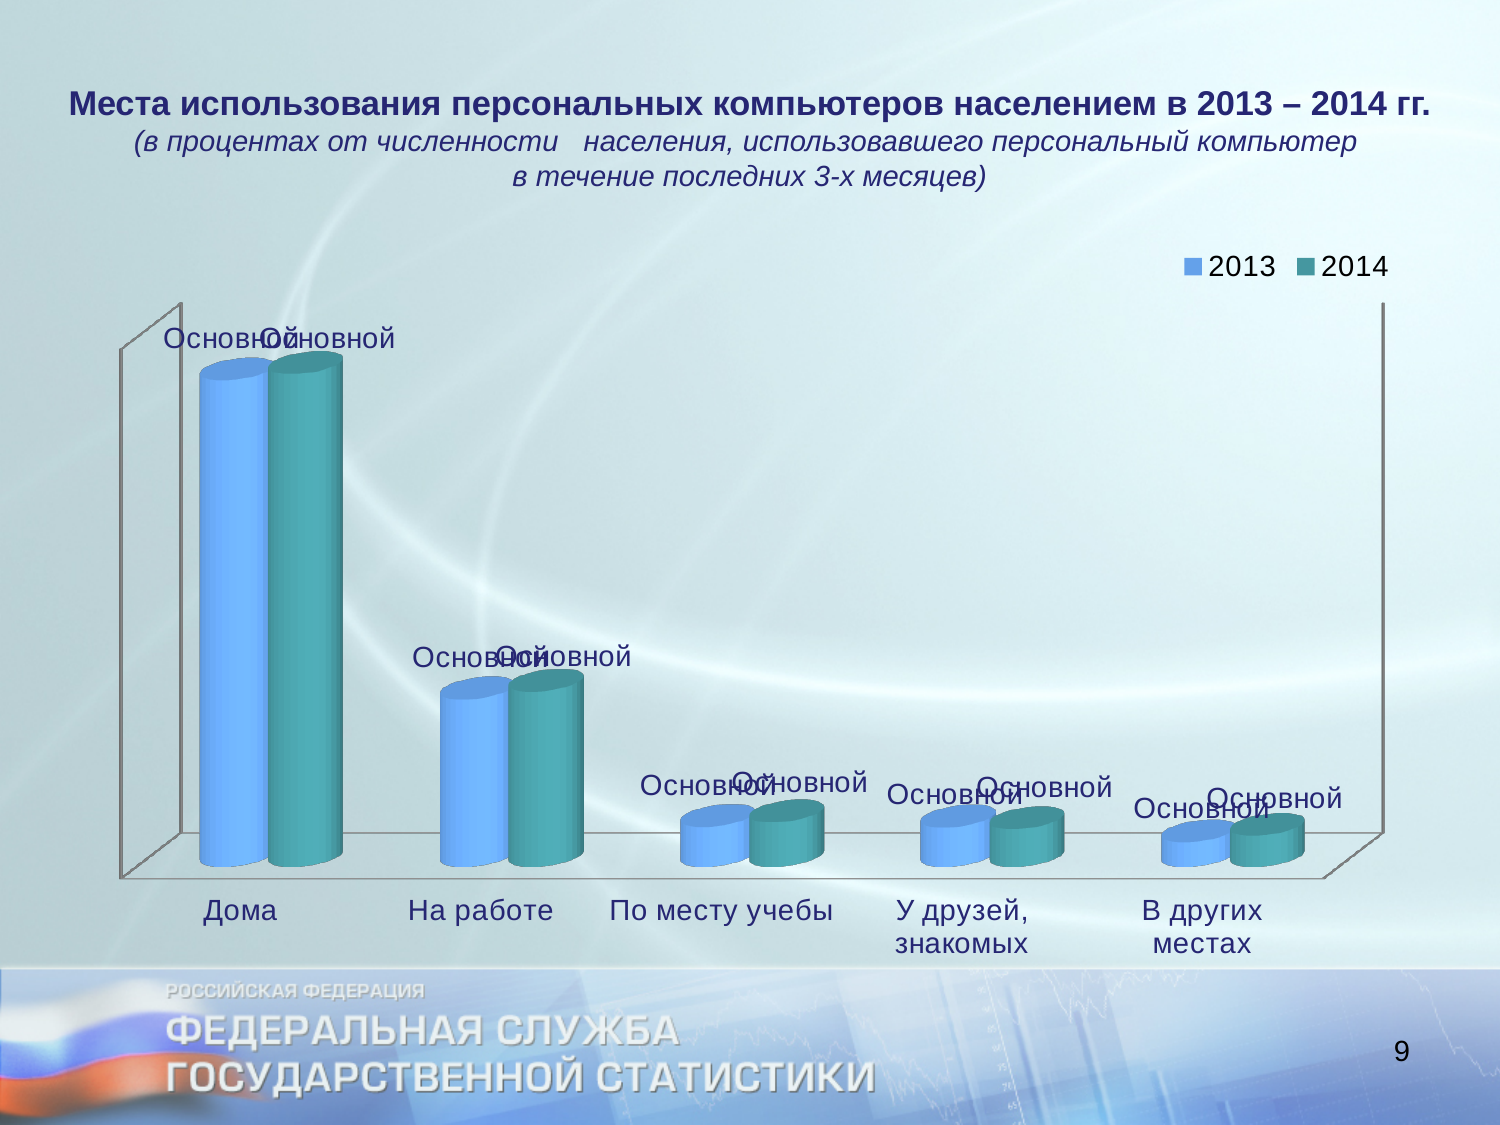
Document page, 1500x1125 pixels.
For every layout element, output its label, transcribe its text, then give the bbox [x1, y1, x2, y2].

title Места использования персональных компьютеров населением в 2013 – 2014 гг. (в процентах от численности населения, использовавшего персональный компьютер в течение последних 3-х месяцев) [29, 42, 1471, 231]
picture [0, 0, 1500, 1125]
chart [76, 231, 1427, 975]
text_box [100, 982, 1359, 1093]
slide_number 9 [1074, 1024, 1425, 1103]
